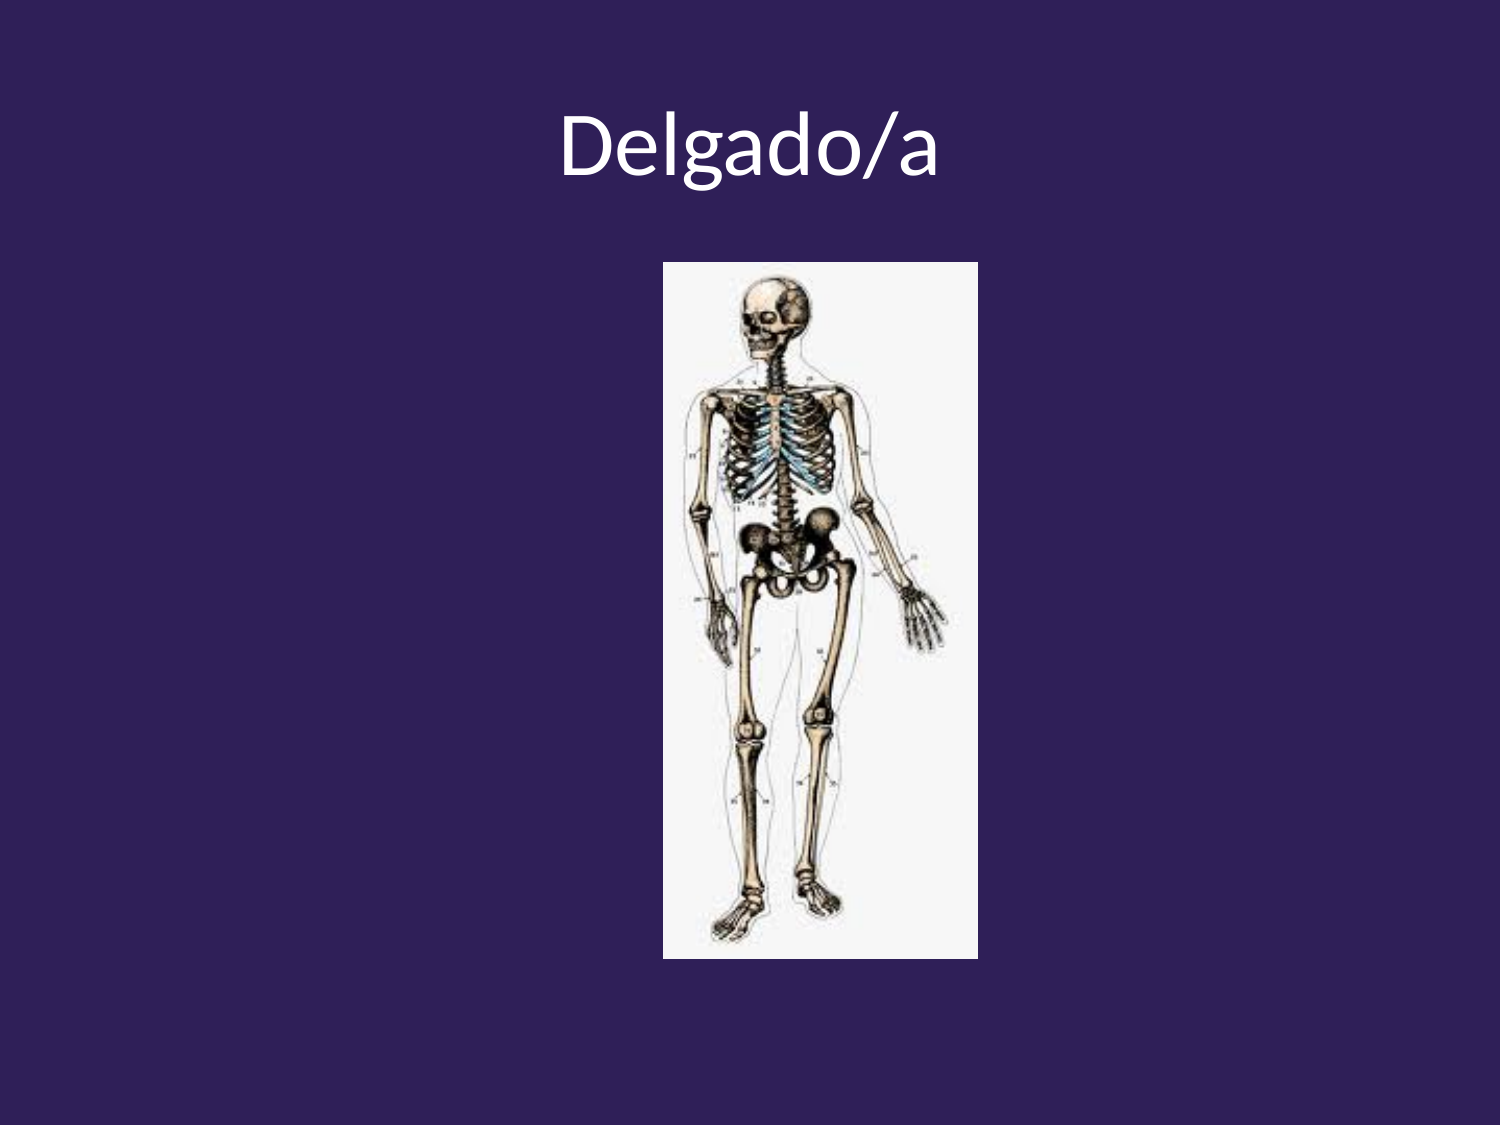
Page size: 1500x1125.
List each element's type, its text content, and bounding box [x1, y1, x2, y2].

picture [662, 262, 979, 959]
title Delgado/a [75, 45, 1425, 233]
